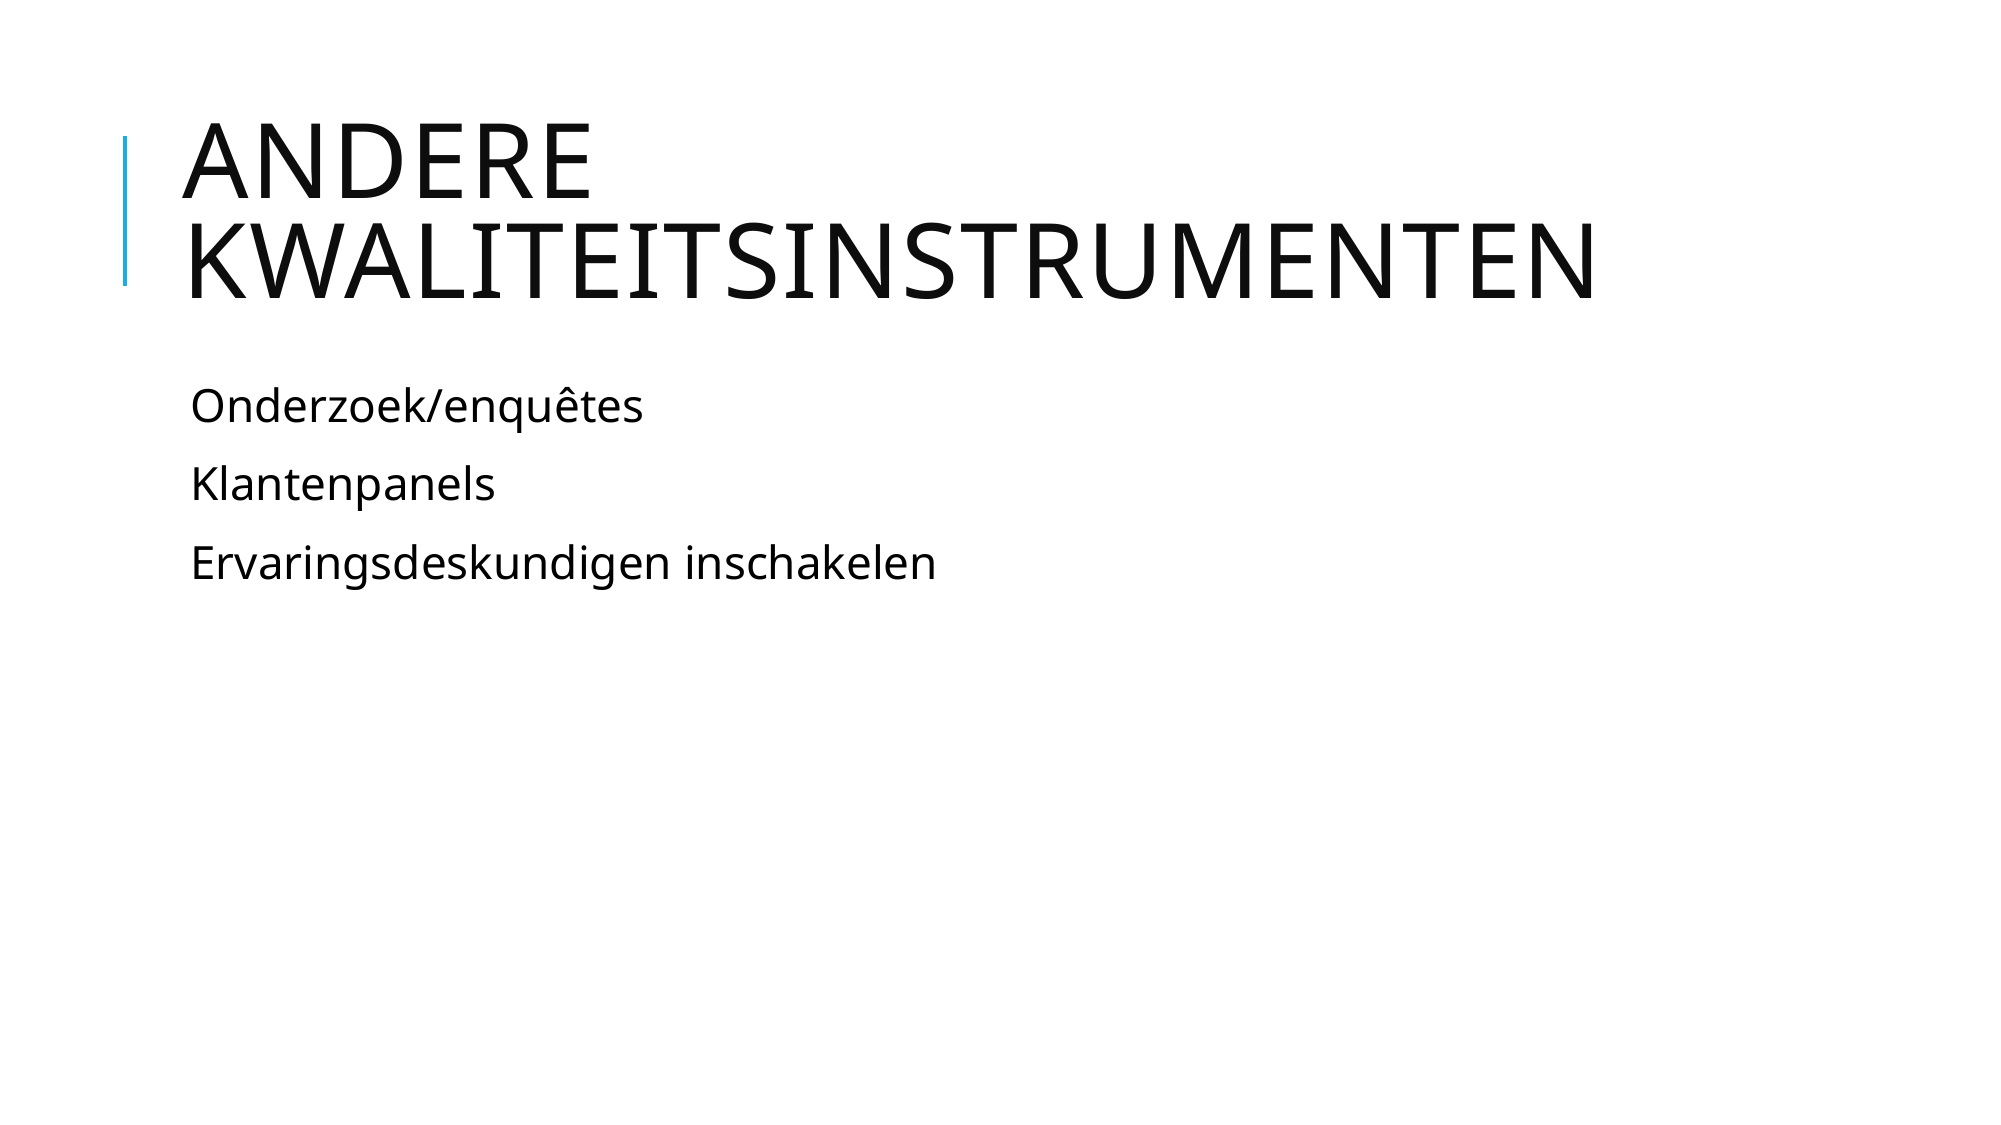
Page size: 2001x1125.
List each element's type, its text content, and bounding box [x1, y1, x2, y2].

list Onderzoek/enquêtes Klantenpanels Ervaringsdeskundigen inschakelen [168, 375, 1763, 1035]
title Andere kwaliteitsinstrumenten [168, 96, 1763, 342]
